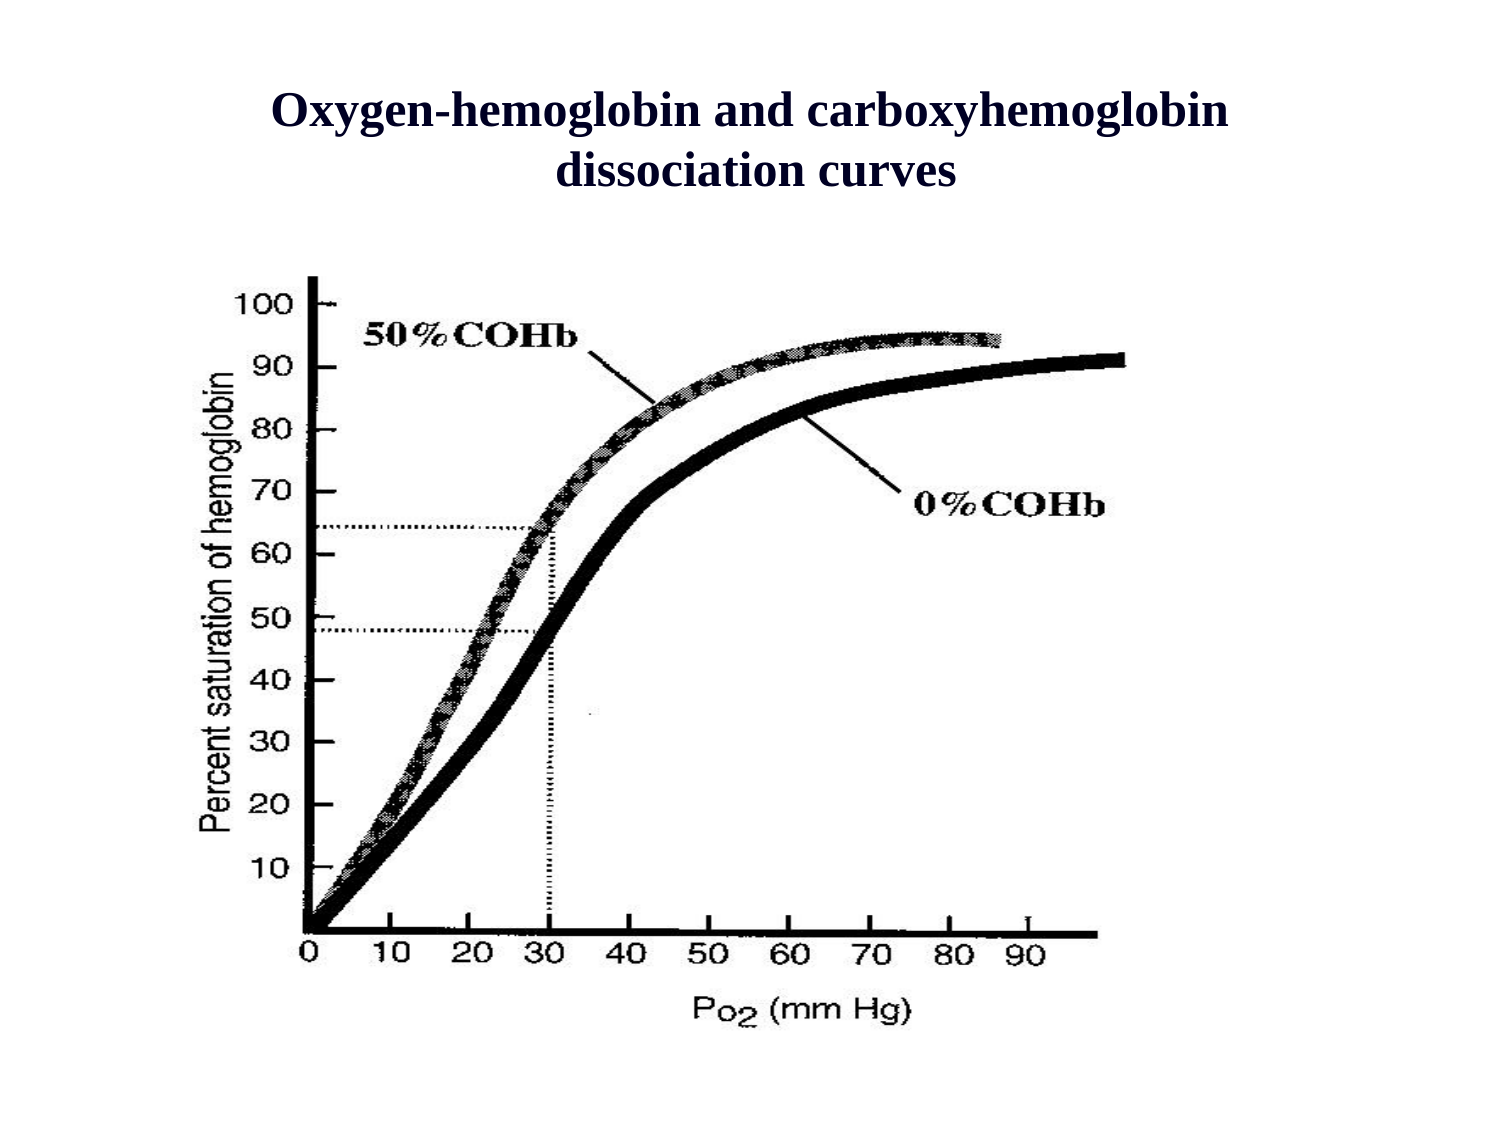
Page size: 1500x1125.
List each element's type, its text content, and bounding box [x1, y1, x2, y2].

picture [124, 224, 1388, 1076]
title Oxygen-hemoglobin and carboxyhemoglobin dissociation curves [75, 47, 1425, 225]
